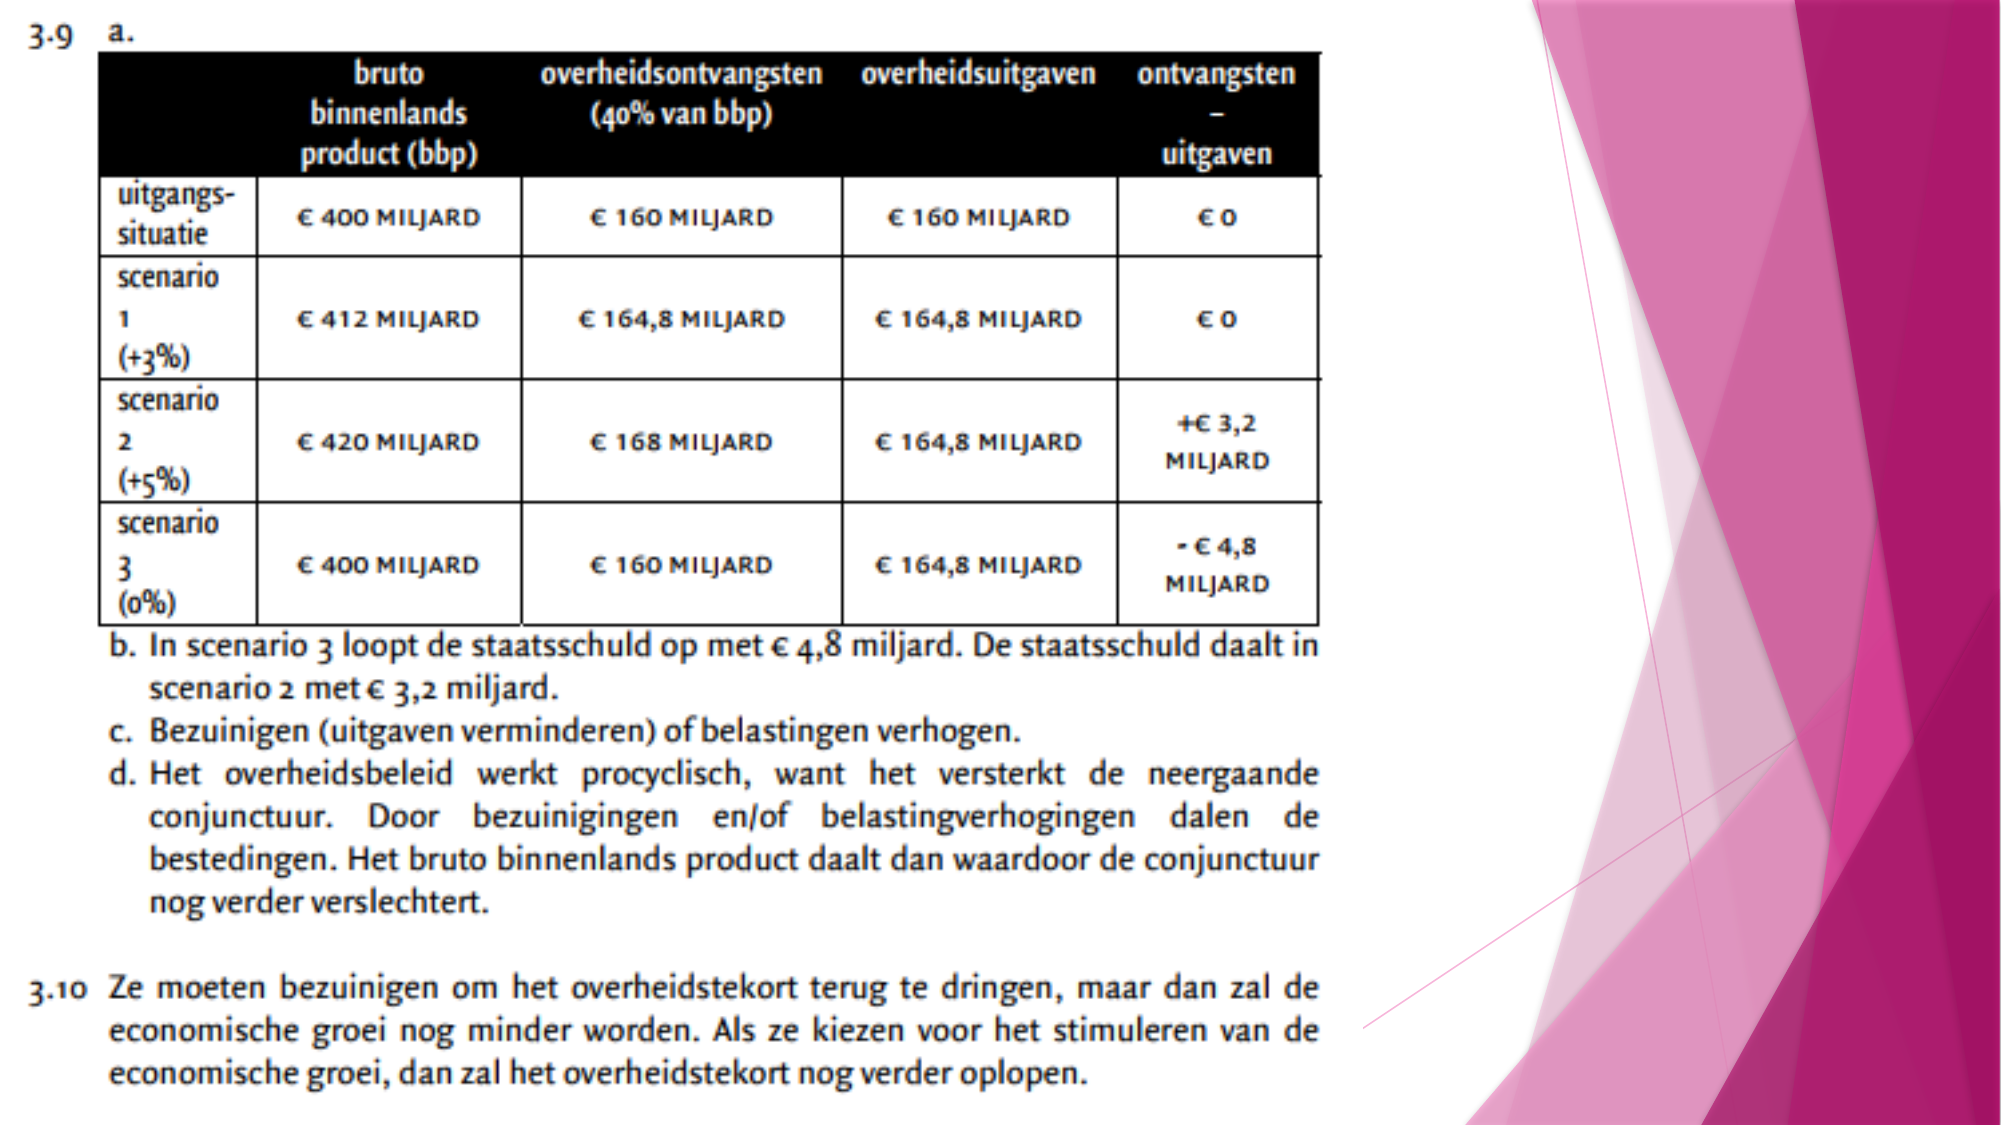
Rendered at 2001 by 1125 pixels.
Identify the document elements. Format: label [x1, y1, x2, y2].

picture [0, 0, 1363, 1125]
